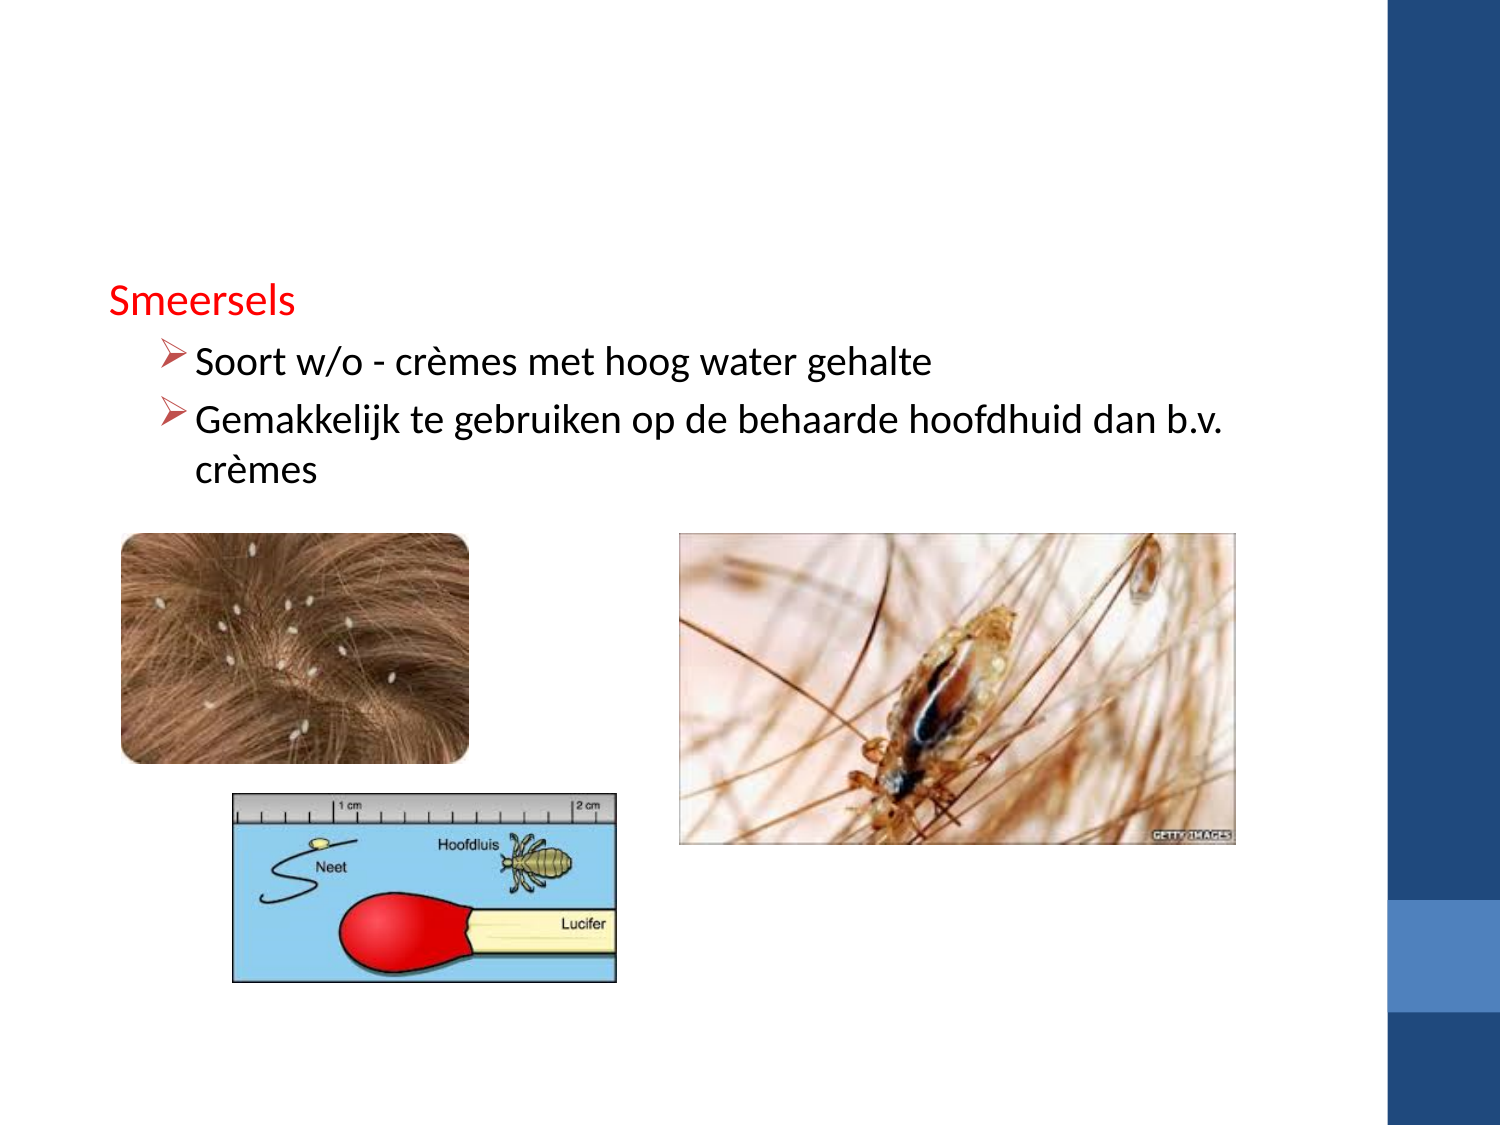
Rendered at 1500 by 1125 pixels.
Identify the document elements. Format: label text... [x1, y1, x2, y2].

list Smeersels Soort w/o - crèmes met hoog water gehalte Gemakkelijk te gebruiken op de behaarde hoofdhuid dan b.v. crèmes [75, 262, 1325, 1050]
picture [231, 793, 618, 983]
picture [678, 532, 1236, 845]
picture [120, 532, 469, 765]
